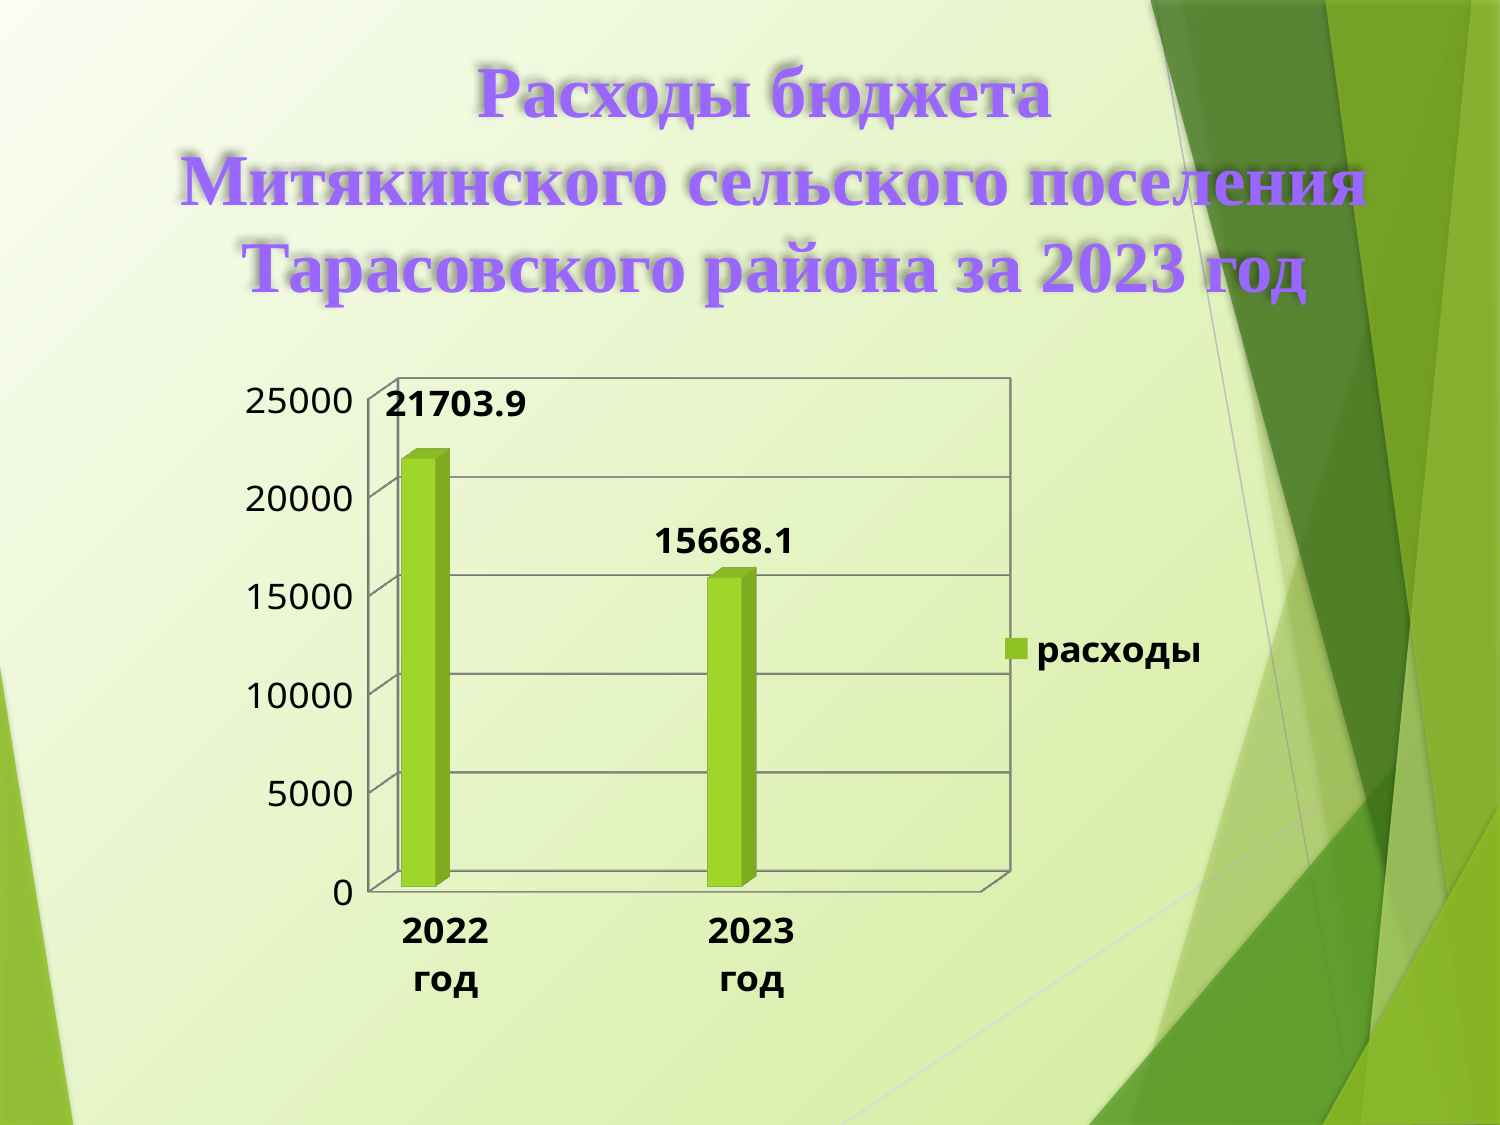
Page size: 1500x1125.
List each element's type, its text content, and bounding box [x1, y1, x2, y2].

text_box Расходы бюджета Митякинского сельского поселения Тарасовского района за 2023 год [99, 37, 1450, 225]
chart [226, 334, 1227, 1003]
